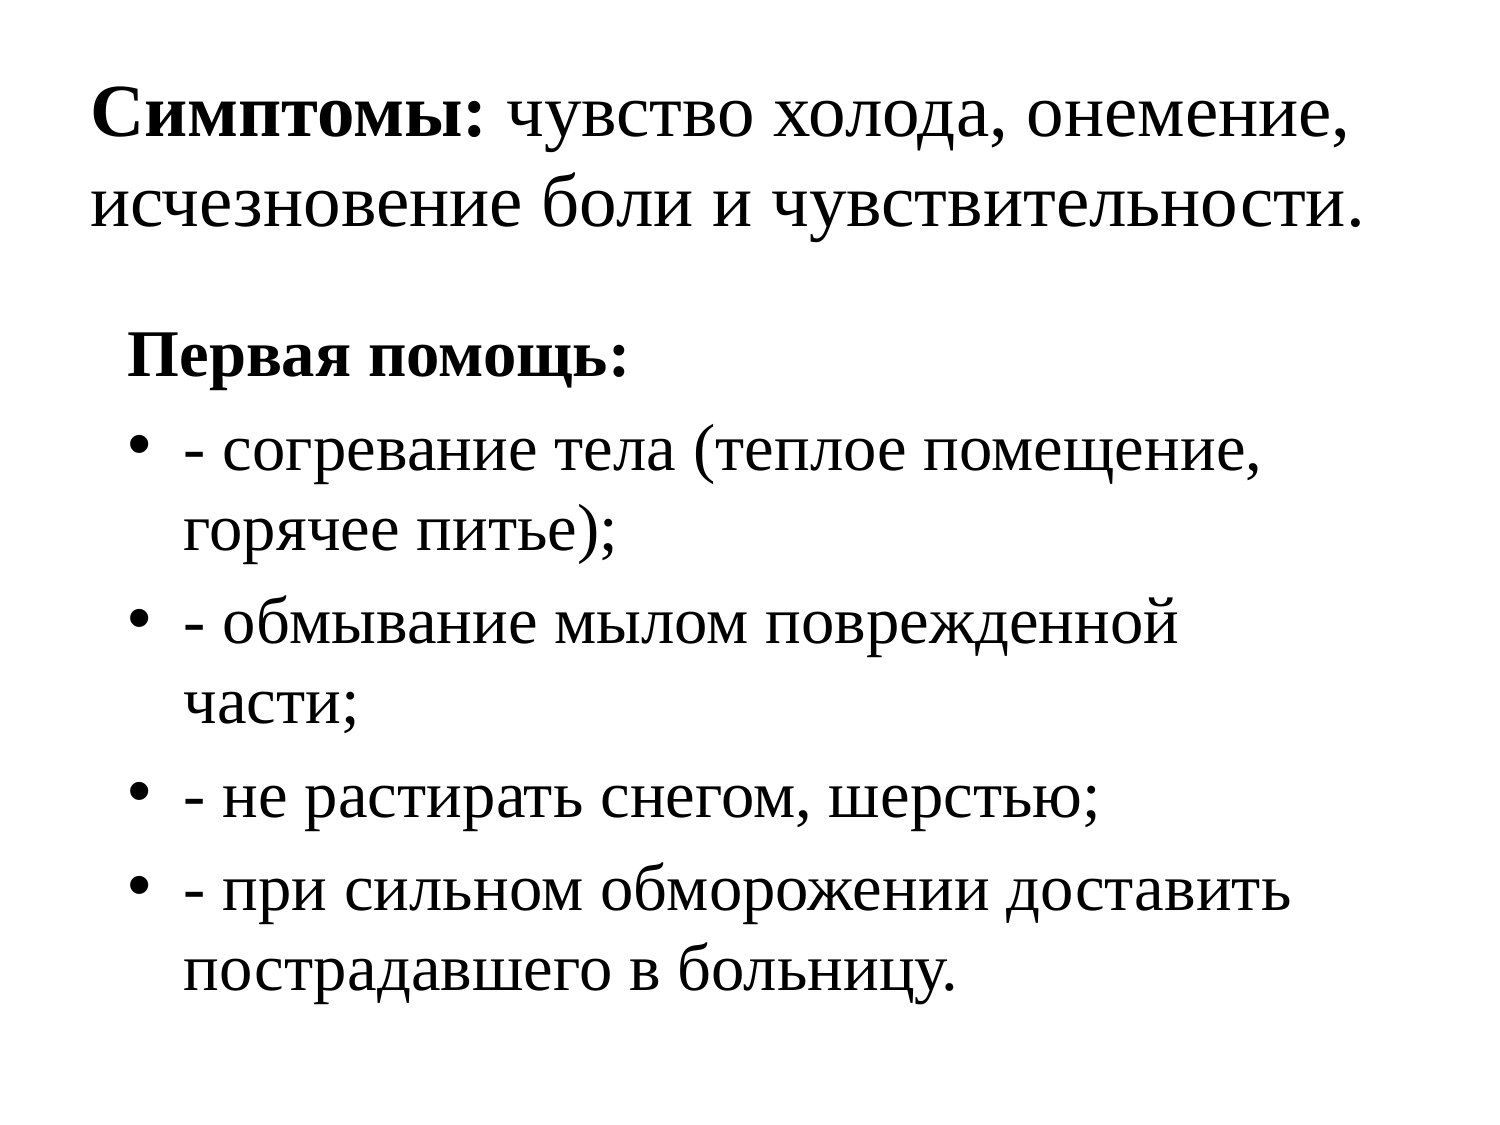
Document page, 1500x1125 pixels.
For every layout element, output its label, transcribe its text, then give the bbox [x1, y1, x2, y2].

title Симптомы: чувство холода, онемение, исчезновение боли и чувствительности. [75, 66, 1425, 327]
list Первая помощь: - согревание тела (теплое помещение, горячее питье); - обмывание мылом поврежденной части; - не растирать снегом, шерстью; - при сильном обморожении доставить пострадавшего в больницу. [112, 302, 1375, 1059]
